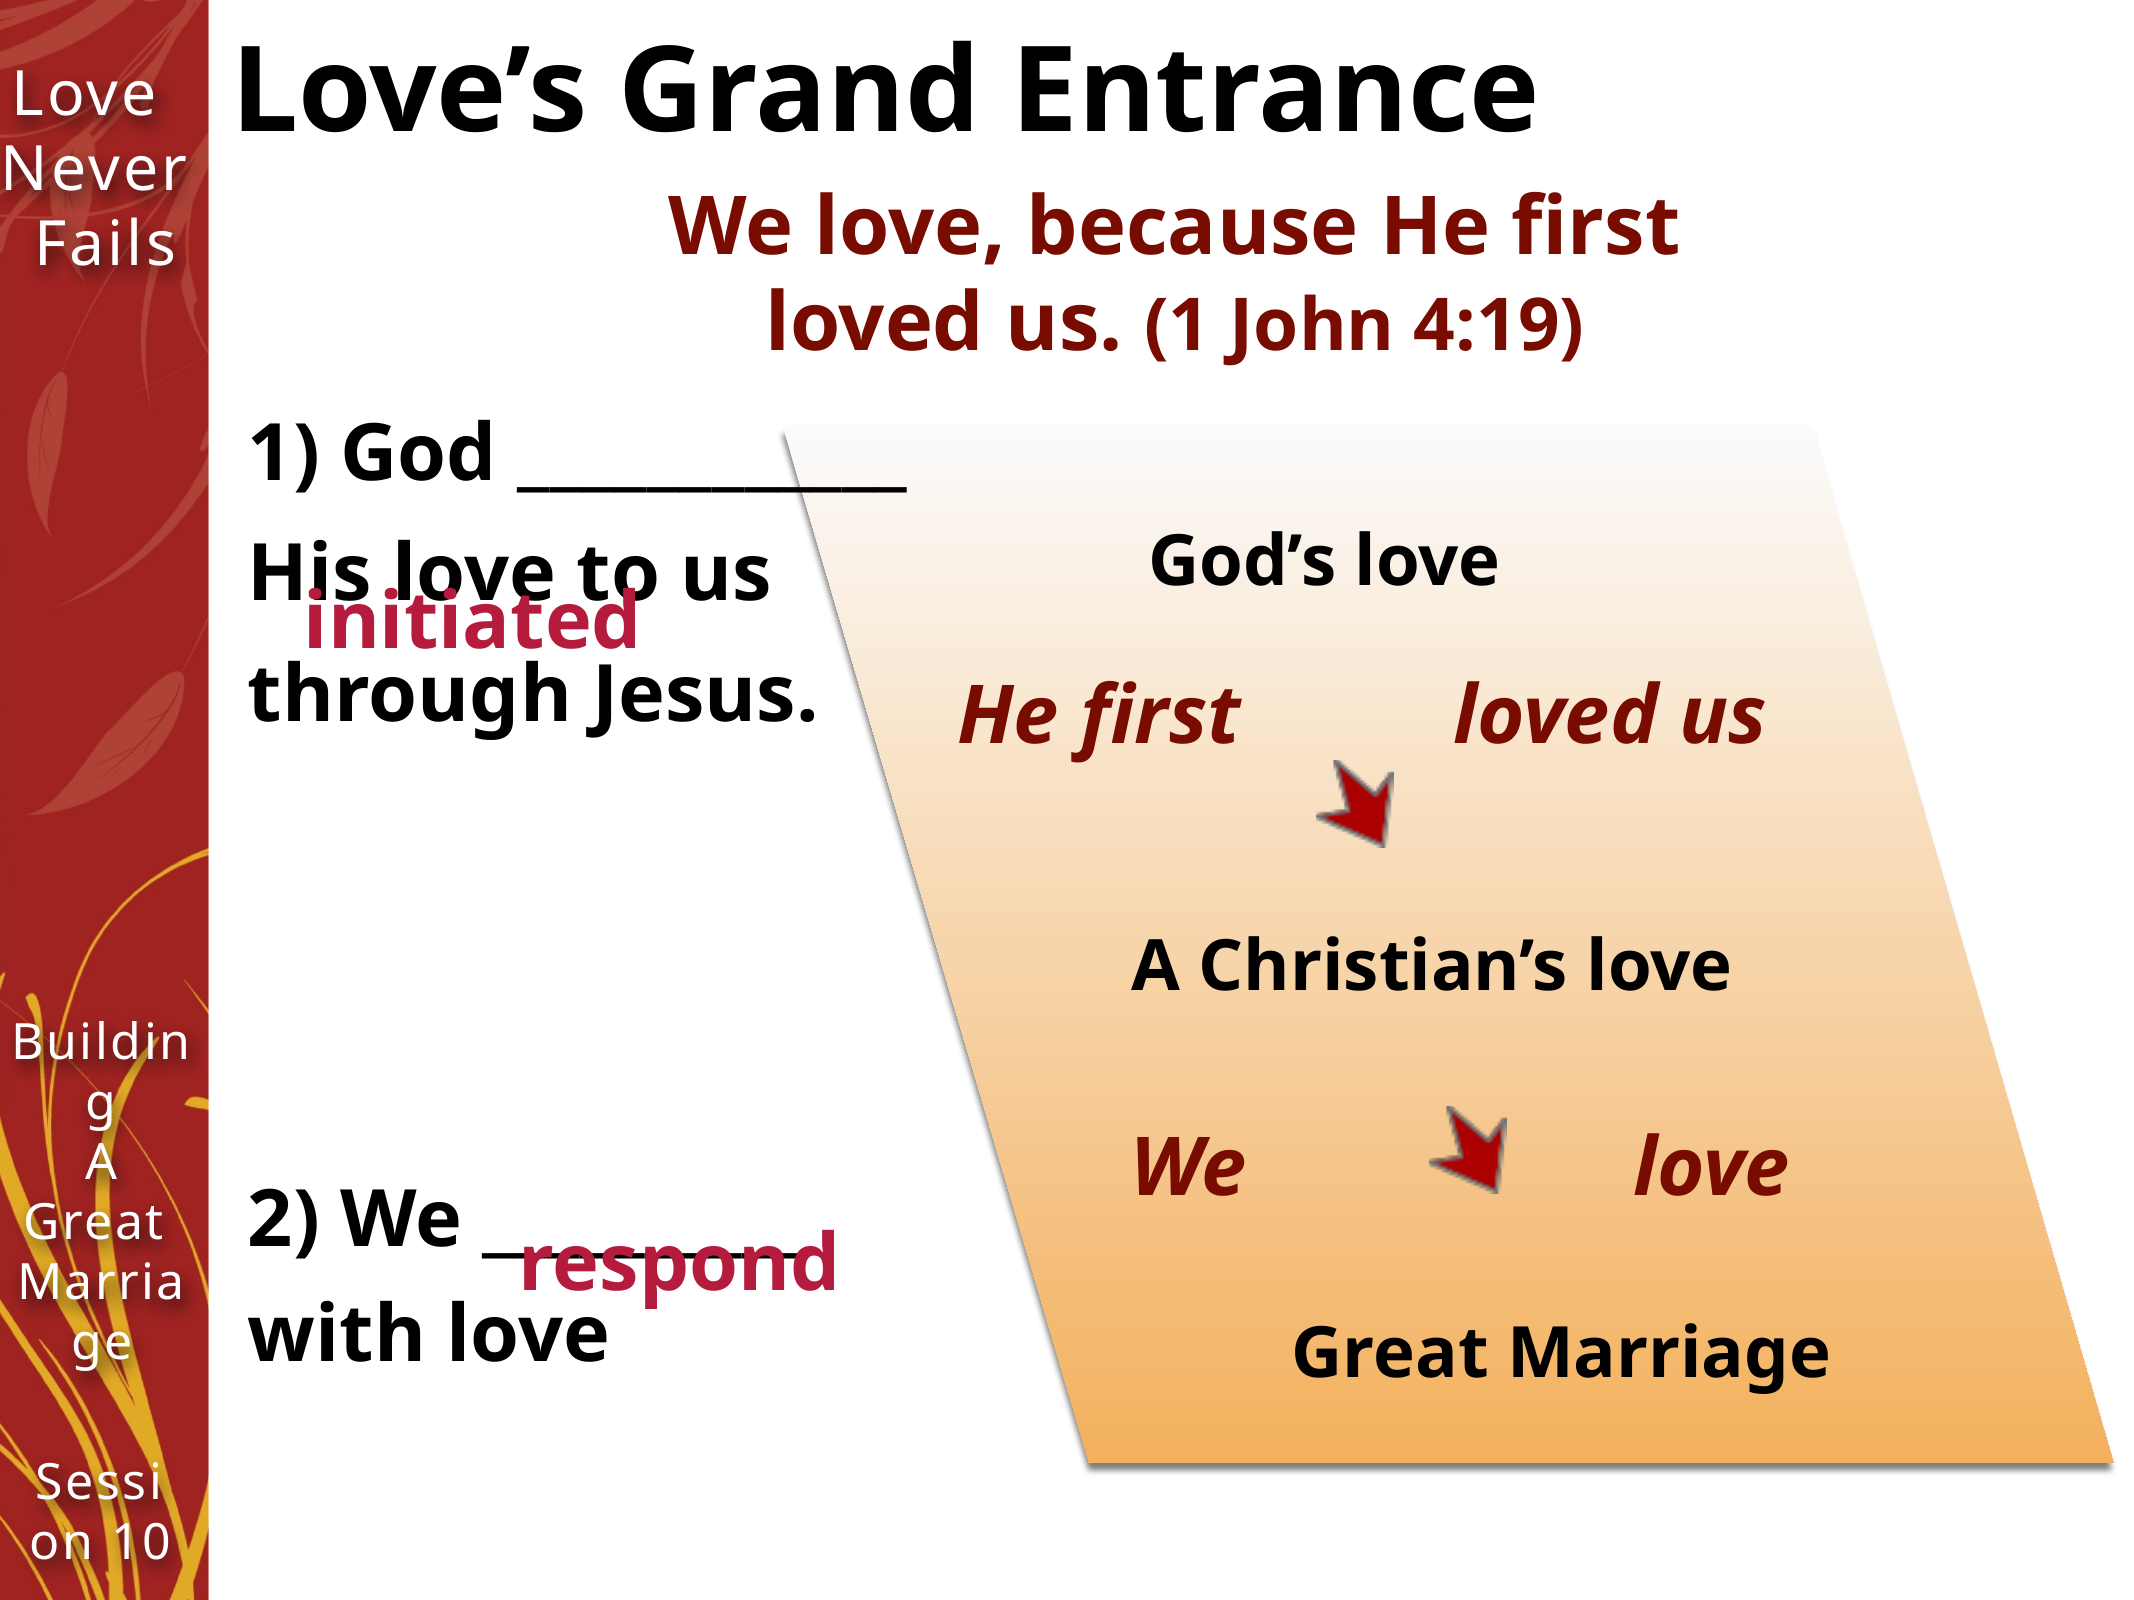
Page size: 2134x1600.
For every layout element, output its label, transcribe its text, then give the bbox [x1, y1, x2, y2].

text_box He first [948, 655, 1250, 768]
text_box initiated [295, 485, 651, 673]
text_box respond [510, 1127, 850, 1315]
text_box 1) God ____________ His love to us through Jesus. [239, 245, 992, 746]
text_box [877, 424, 2114, 1464]
text_box We love, because He first loved us. (1 John 4:19) [568, 166, 1782, 375]
title Love’s Grand Entrance [230, 0, 2120, 195]
picture [0, 0, 208, 1600]
text_box loved us [1444, 655, 1776, 768]
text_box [1130, 760, 1734, 1015]
text_box 2) We __________ with love [239, 1139, 992, 1386]
text_box We [1121, 1107, 1255, 1220]
text_box God’s love [1139, 424, 1510, 609]
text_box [1297, 1105, 1826, 1403]
